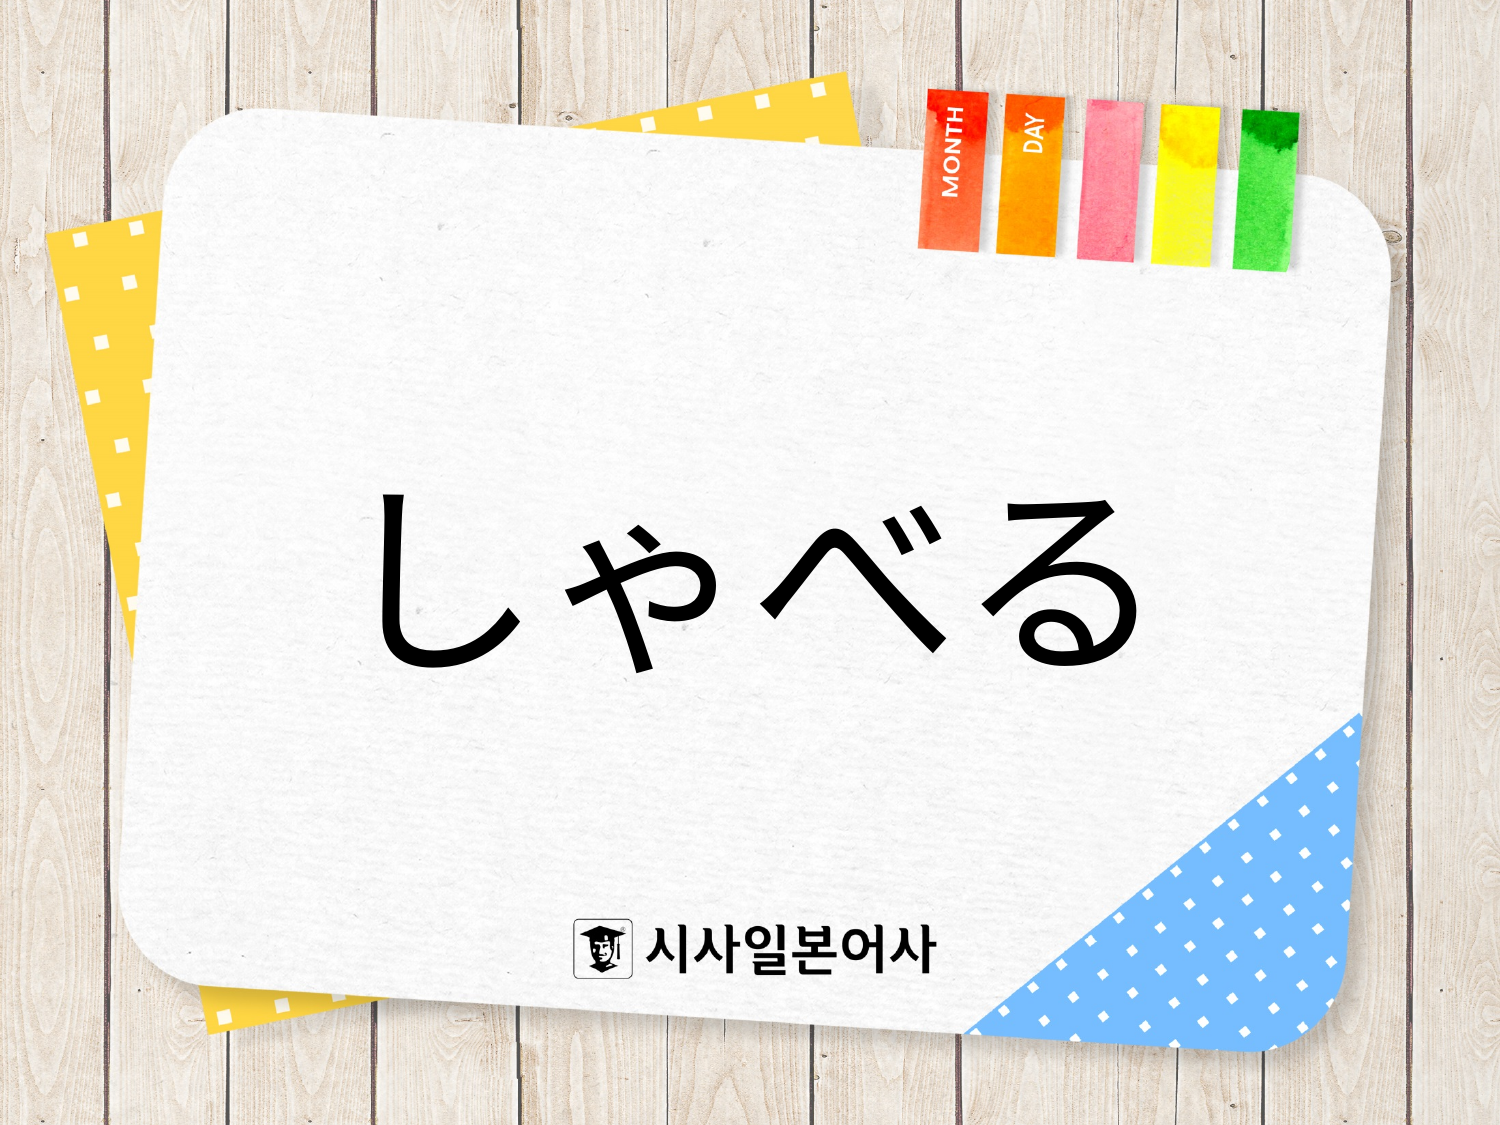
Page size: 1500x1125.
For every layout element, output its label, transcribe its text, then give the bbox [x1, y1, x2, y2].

title しゃべる [75, 338, 1425, 811]
picture [0, 0, 1500, 1125]
